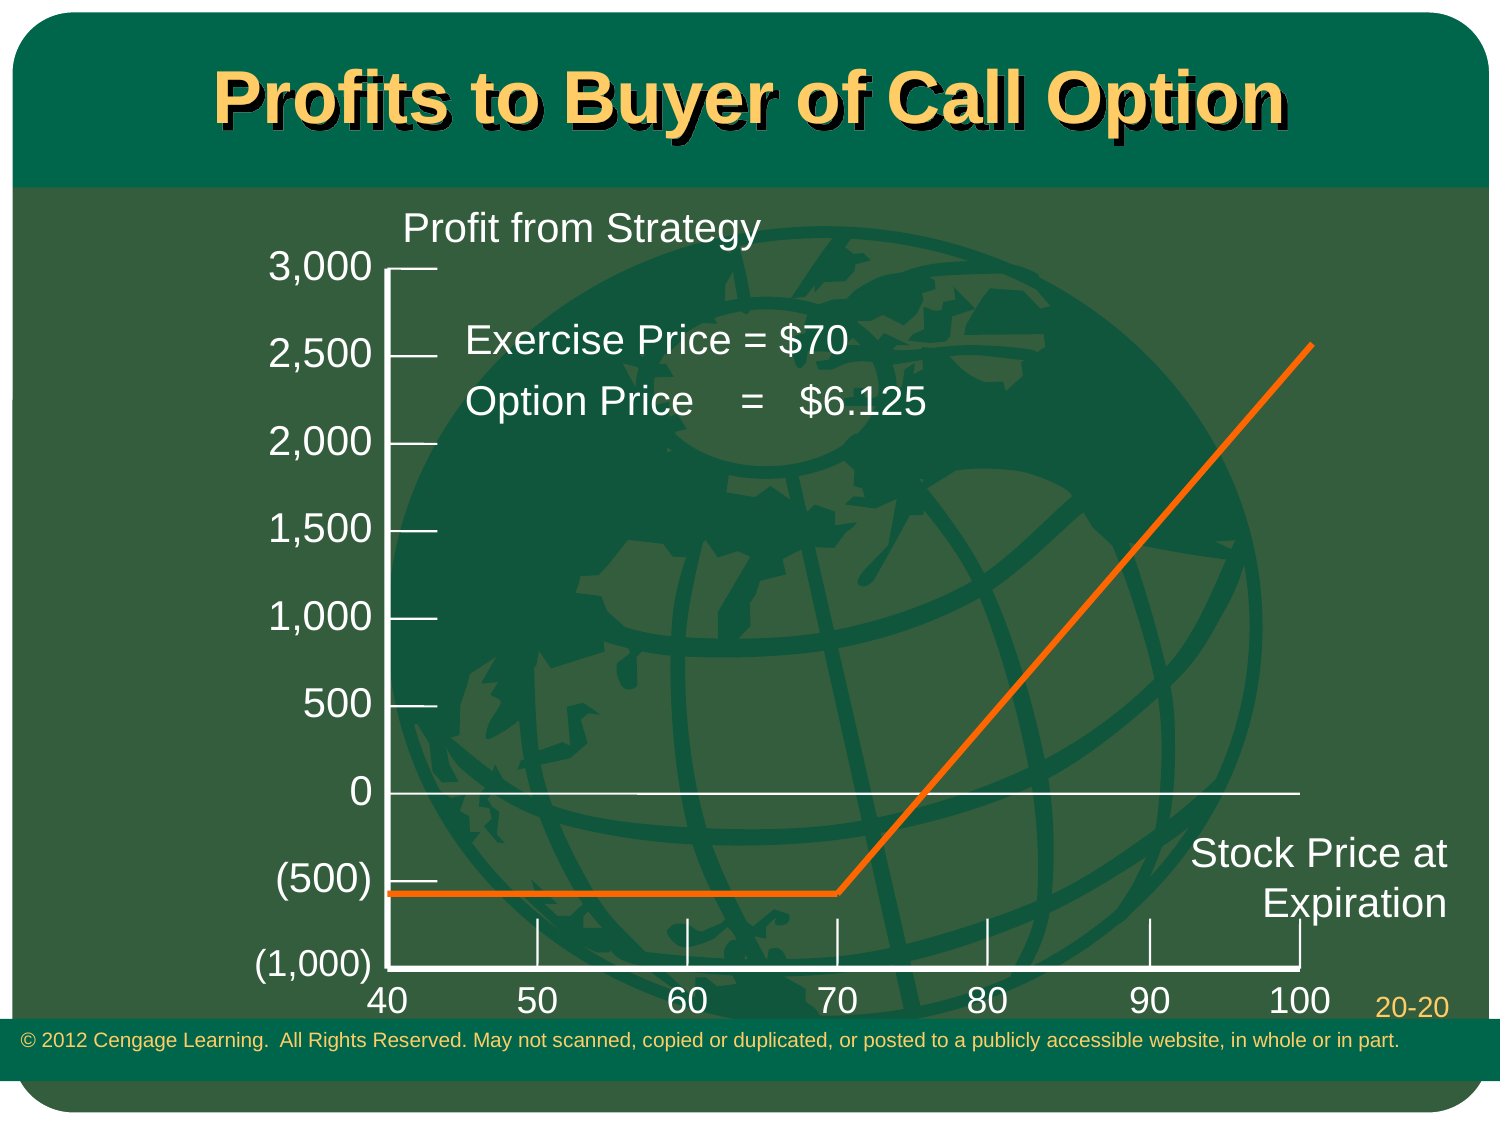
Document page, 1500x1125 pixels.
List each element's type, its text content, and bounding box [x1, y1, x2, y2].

slide_number 20-20 [1375, 981, 1500, 1018]
text_box 90 [1100, 968, 1200, 1018]
text_box 500 [212, 668, 388, 734]
text_box Stock Price at Expiration [1174, 818, 1463, 934]
text_box 1,500 [212, 493, 388, 559]
text_box 1,000 [212, 581, 388, 647]
text_box 0 [212, 756, 388, 821]
text_box Profit from Strategy [387, 193, 863, 259]
text_box 2,000 [212, 406, 388, 471]
text_box 60 [637, 968, 738, 1018]
text_box (1,000) [162, 931, 388, 991]
text_box Exercise Price = $70 Option Price = $6.125 [450, 315, 1075, 431]
text_box 3,000 [212, 231, 388, 296]
text_box 40 [337, 968, 438, 1018]
text_box 50 [487, 968, 588, 1018]
text_box 70 [787, 968, 888, 1018]
footer © 2012 Cengage Learning. All Rights Reserved. May not scanned, copied or duplicated, or posted to a publicly accessible website, in whole or in part. [0, 1018, 1500, 1082]
title Profits to Buyer of Call Option [0, 0, 1500, 188]
text_box (500) [212, 843, 388, 909]
text_box 80 [937, 968, 1038, 1018]
text_box 2,500 [212, 318, 388, 384]
text_box 100 [1224, 968, 1375, 1018]
